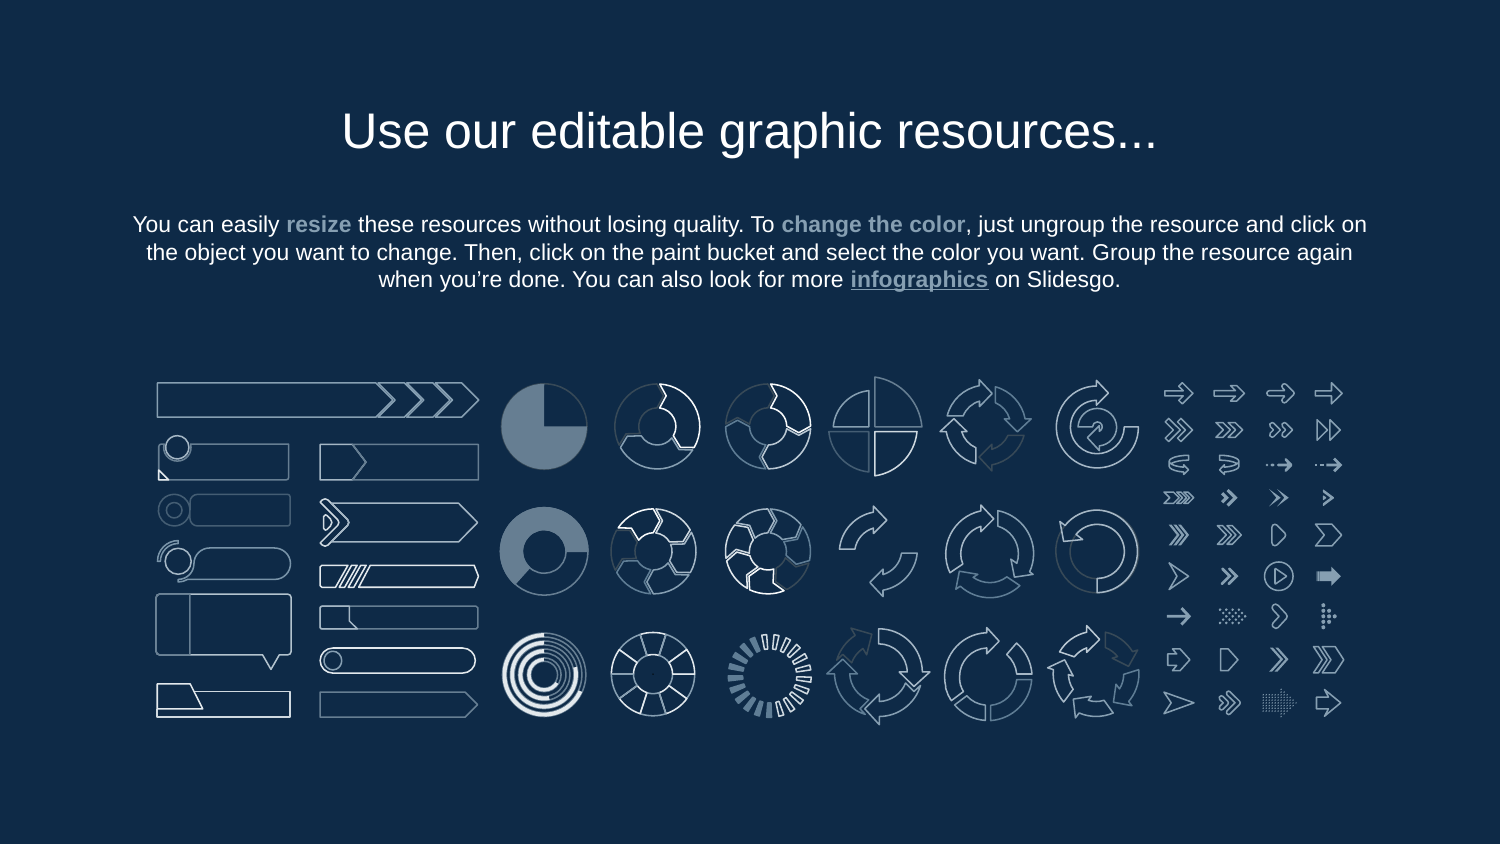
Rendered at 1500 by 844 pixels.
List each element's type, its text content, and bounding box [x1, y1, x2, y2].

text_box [723, 508, 813, 595]
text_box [319, 444, 479, 481]
text_box [1163, 692, 1194, 714]
text_box [1166, 607, 1192, 626]
text_box [1214, 385, 1245, 402]
text_box [1169, 455, 1189, 475]
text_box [826, 627, 931, 725]
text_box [500, 507, 589, 596]
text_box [157, 382, 479, 418]
text_box [1169, 562, 1189, 590]
text_box [1220, 648, 1238, 671]
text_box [1219, 567, 1239, 586]
text_box [1219, 455, 1239, 475]
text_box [1217, 690, 1241, 715]
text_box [728, 634, 812, 718]
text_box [725, 383, 811, 470]
text_box [1272, 604, 1288, 629]
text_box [319, 498, 478, 547]
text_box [1316, 419, 1341, 441]
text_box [1320, 602, 1337, 630]
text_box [1268, 647, 1289, 672]
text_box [155, 593, 292, 670]
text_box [1215, 422, 1243, 438]
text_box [1042, 380, 1139, 469]
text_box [319, 647, 476, 674]
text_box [488, 618, 601, 731]
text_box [157, 540, 291, 583]
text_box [1163, 491, 1194, 504]
text_box [158, 494, 291, 526]
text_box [1261, 688, 1298, 718]
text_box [319, 564, 479, 588]
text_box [939, 379, 1032, 472]
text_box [156, 683, 291, 718]
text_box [1168, 524, 1190, 546]
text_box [828, 376, 923, 477]
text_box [501, 383, 588, 470]
text_box [1315, 382, 1343, 404]
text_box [319, 605, 479, 630]
text_box [1266, 383, 1295, 403]
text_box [839, 505, 918, 597]
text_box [608, 508, 699, 595]
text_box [1322, 489, 1335, 507]
text_box [1315, 524, 1342, 546]
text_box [1268, 422, 1293, 438]
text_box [1313, 646, 1345, 674]
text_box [1264, 458, 1293, 472]
text_box You can easily resize these resources without losing quality. To change the color, just ungroup the resource and click on the object you want to change. Then, click on the paint bucket and select the color you want. Group the resource again when you’re done. You can also look for more infographics on Slidesgo. [117, 194, 1383, 321]
text_box [1316, 689, 1341, 717]
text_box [1268, 488, 1290, 507]
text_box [1218, 608, 1247, 625]
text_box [939, 627, 1033, 721]
text_box [1164, 382, 1193, 404]
text_box [320, 692, 478, 718]
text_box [1314, 457, 1343, 473]
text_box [1041, 509, 1139, 594]
text_box [1316, 566, 1341, 586]
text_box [158, 435, 289, 481]
title Use our editable graphic resources... [117, 83, 1383, 163]
text_box [1167, 648, 1190, 671]
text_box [605, 383, 702, 470]
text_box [1220, 488, 1238, 507]
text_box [1164, 418, 1193, 442]
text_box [611, 632, 695, 717]
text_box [937, 504, 1034, 598]
text_box [1271, 524, 1286, 546]
text_box [1264, 561, 1294, 591]
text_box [1217, 525, 1242, 545]
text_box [1047, 625, 1140, 719]
